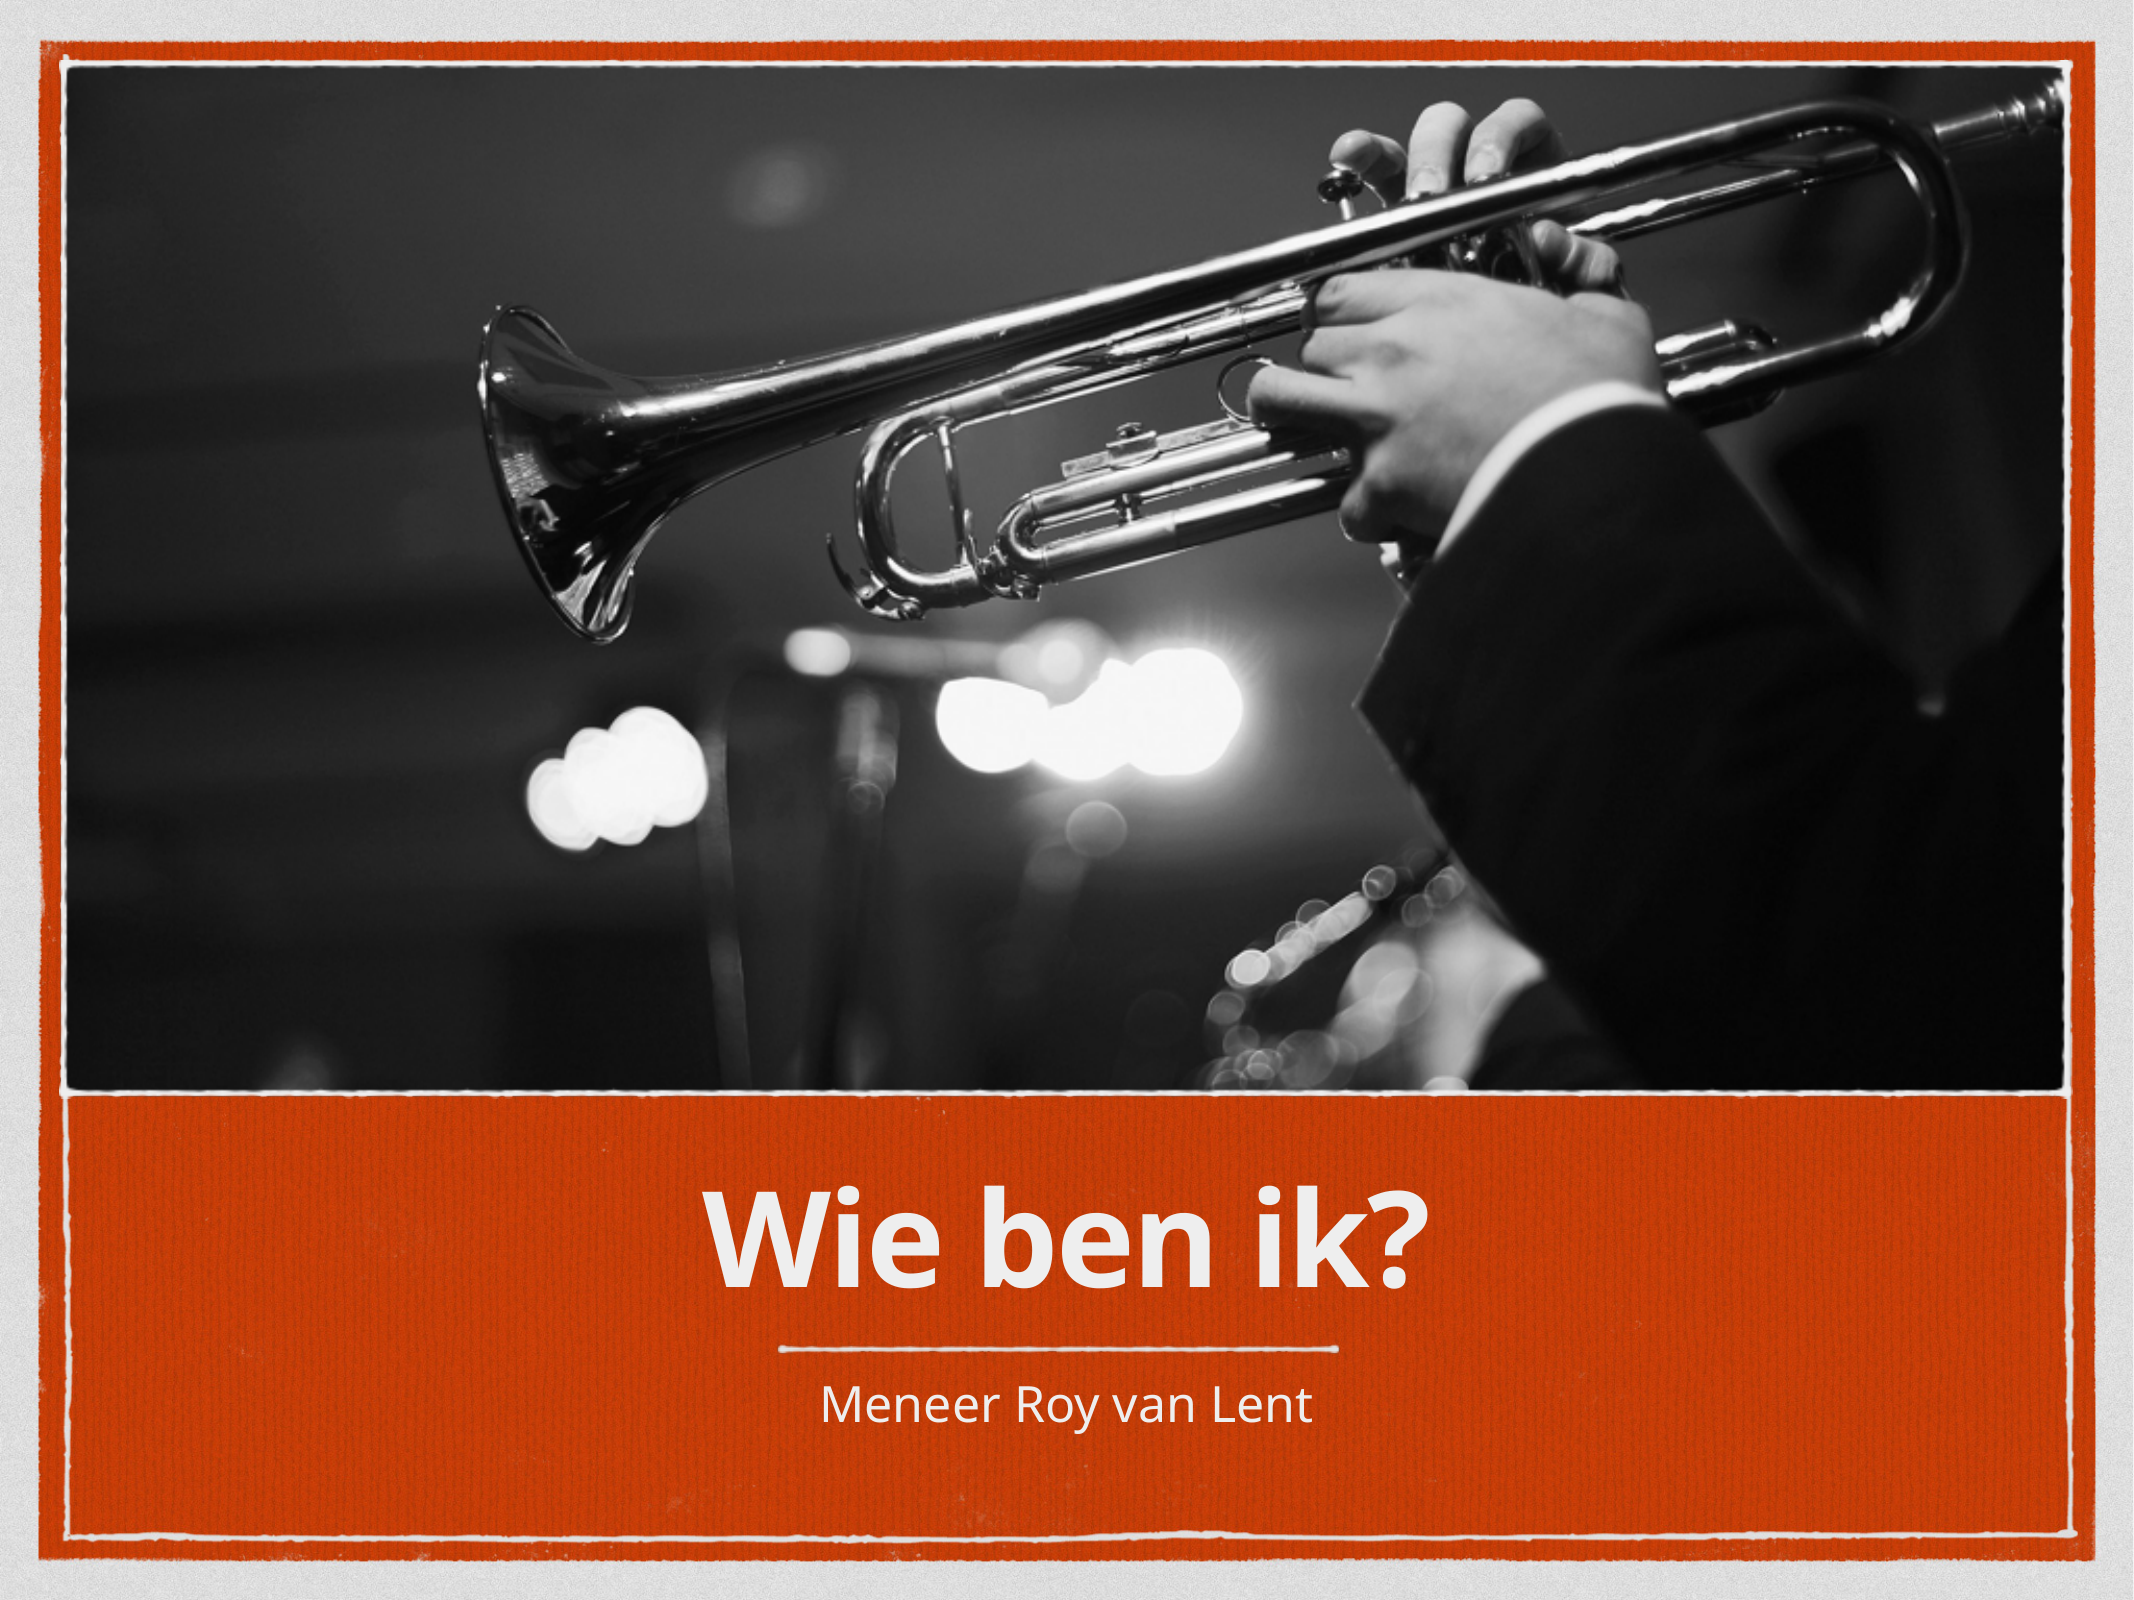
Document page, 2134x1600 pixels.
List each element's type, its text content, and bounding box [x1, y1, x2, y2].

title Wie ben ik? [103, 1122, 2030, 1324]
list Meneer Roy van Lent [103, 1364, 2030, 1509]
picture [0, 0, 2134, 1600]
